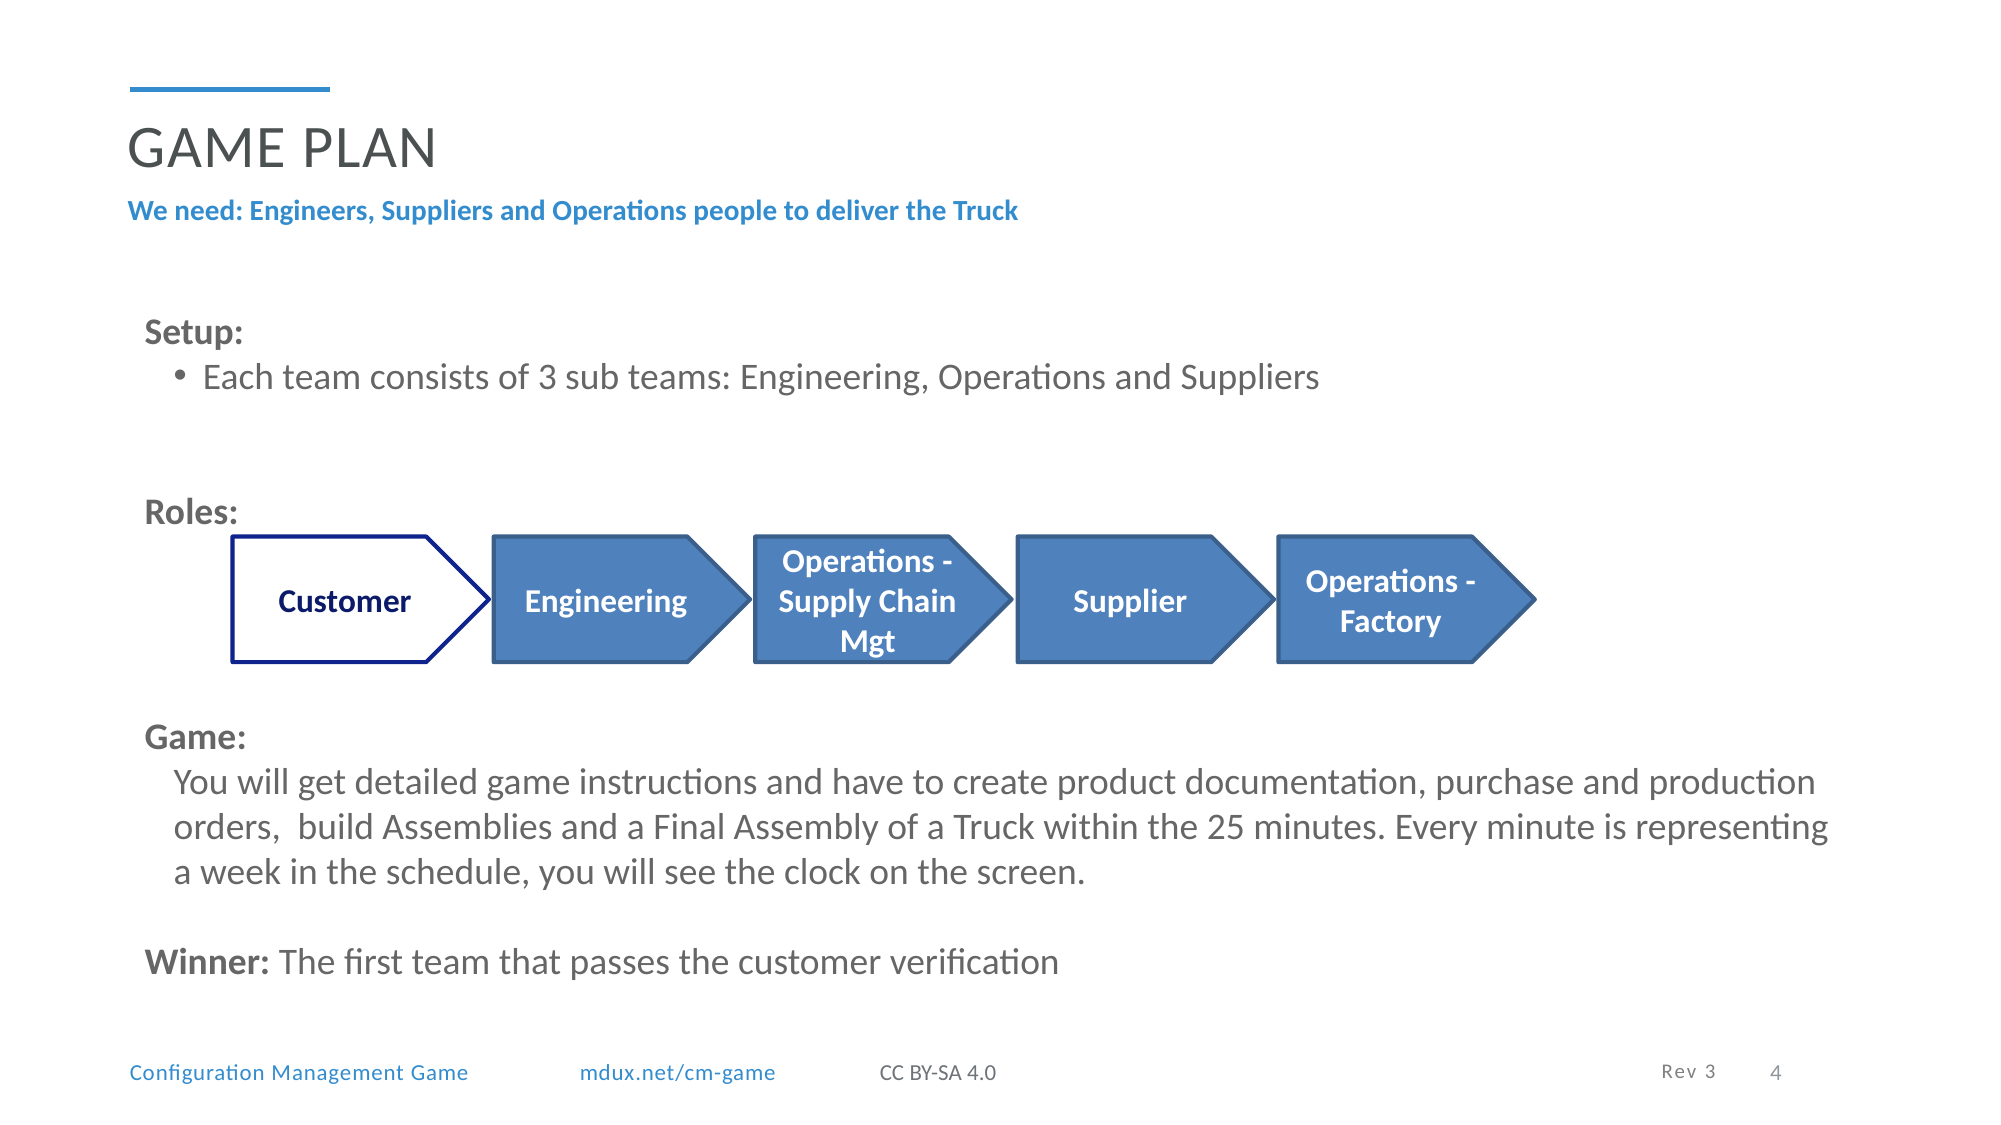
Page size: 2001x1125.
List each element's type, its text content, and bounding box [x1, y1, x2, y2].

text_box Rev 3 [1272, 1057, 1716, 1084]
text_box Operations - Supply Chain Mgt [755, 536, 1012, 663]
text_box Supplier [1017, 536, 1275, 663]
list Game Plan [127, 107, 1868, 191]
text_box Operations - Factory [1278, 536, 1535, 663]
list We need: Engineers, Suppliers and Operations people to deliver the Truck [127, 191, 1868, 223]
text_box Engineering [493, 536, 751, 663]
text_box Customer [232, 536, 489, 663]
list Setup: Each team consists of 3 sub teams: Engineering, Operations and Suppliers Roles: Game: You will get detailed game instructions and have to create product documentation, purchase and production orders, build Assemblies and a Final Assembly of a Truck within the 25 minutes. Every minute is representing a week in the schedule, you will see the clock on the screen. Winner: The first team that passes the customer verification [129, 299, 1868, 1014]
